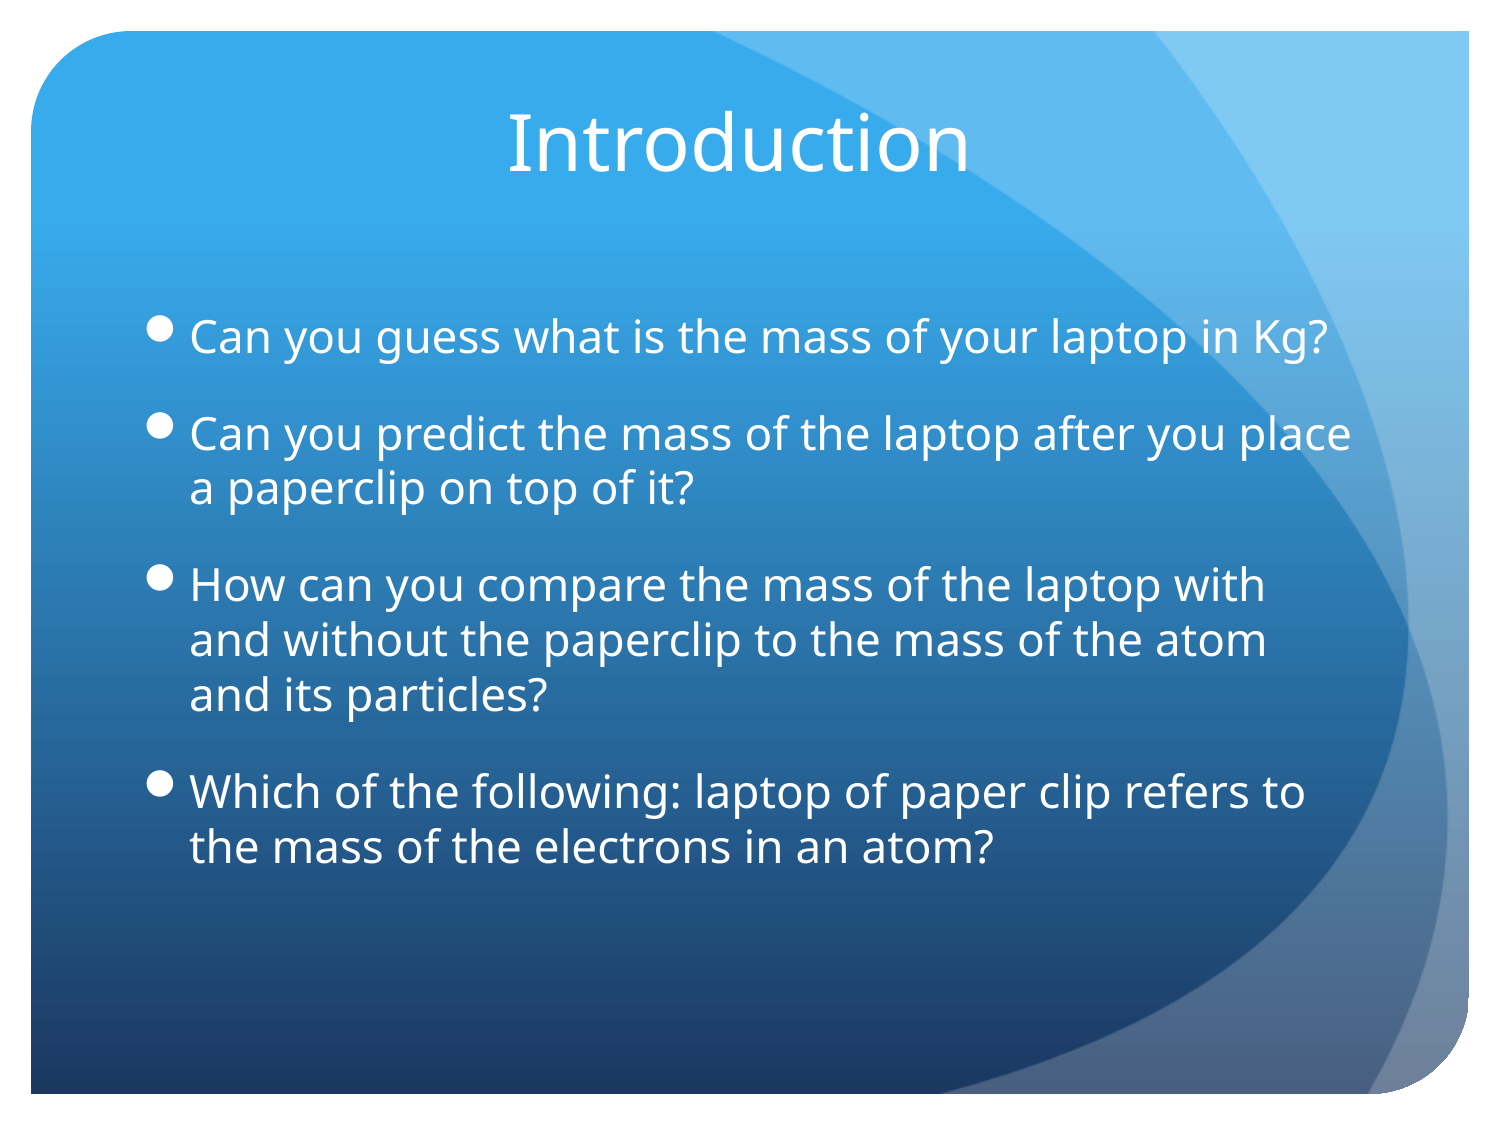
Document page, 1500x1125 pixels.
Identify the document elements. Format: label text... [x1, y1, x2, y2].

title Introduction [127, 62, 1372, 195]
list Can you guess what is the mass of your laptop in Kg? Can you predict the mass of the laptop after you place a paperclip on top of it? How can you compare the mass of the laptop with and without the paperclip to the mass of the atom and its particles? Which of the following: laptop of paper clip refers to the mass of the electrons in an atom? [127, 299, 1372, 991]
picture [24, 30, 1473, 1094]
